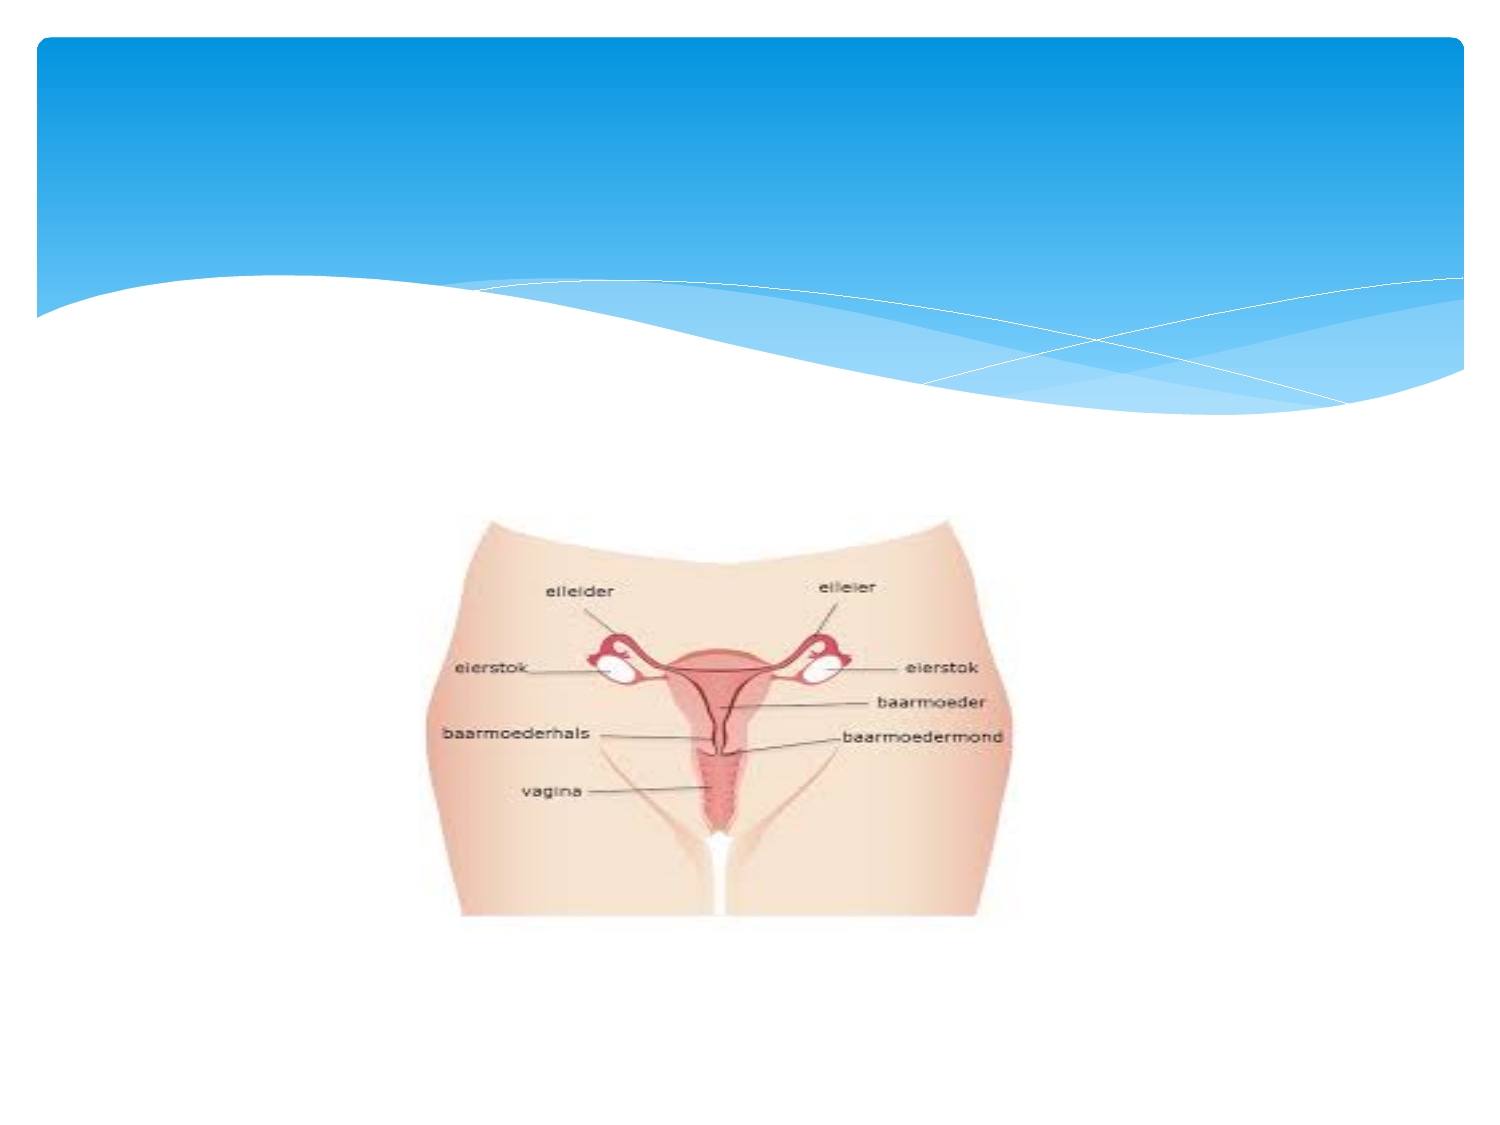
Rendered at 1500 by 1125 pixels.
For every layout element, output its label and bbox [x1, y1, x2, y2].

picture [418, 514, 1021, 965]
